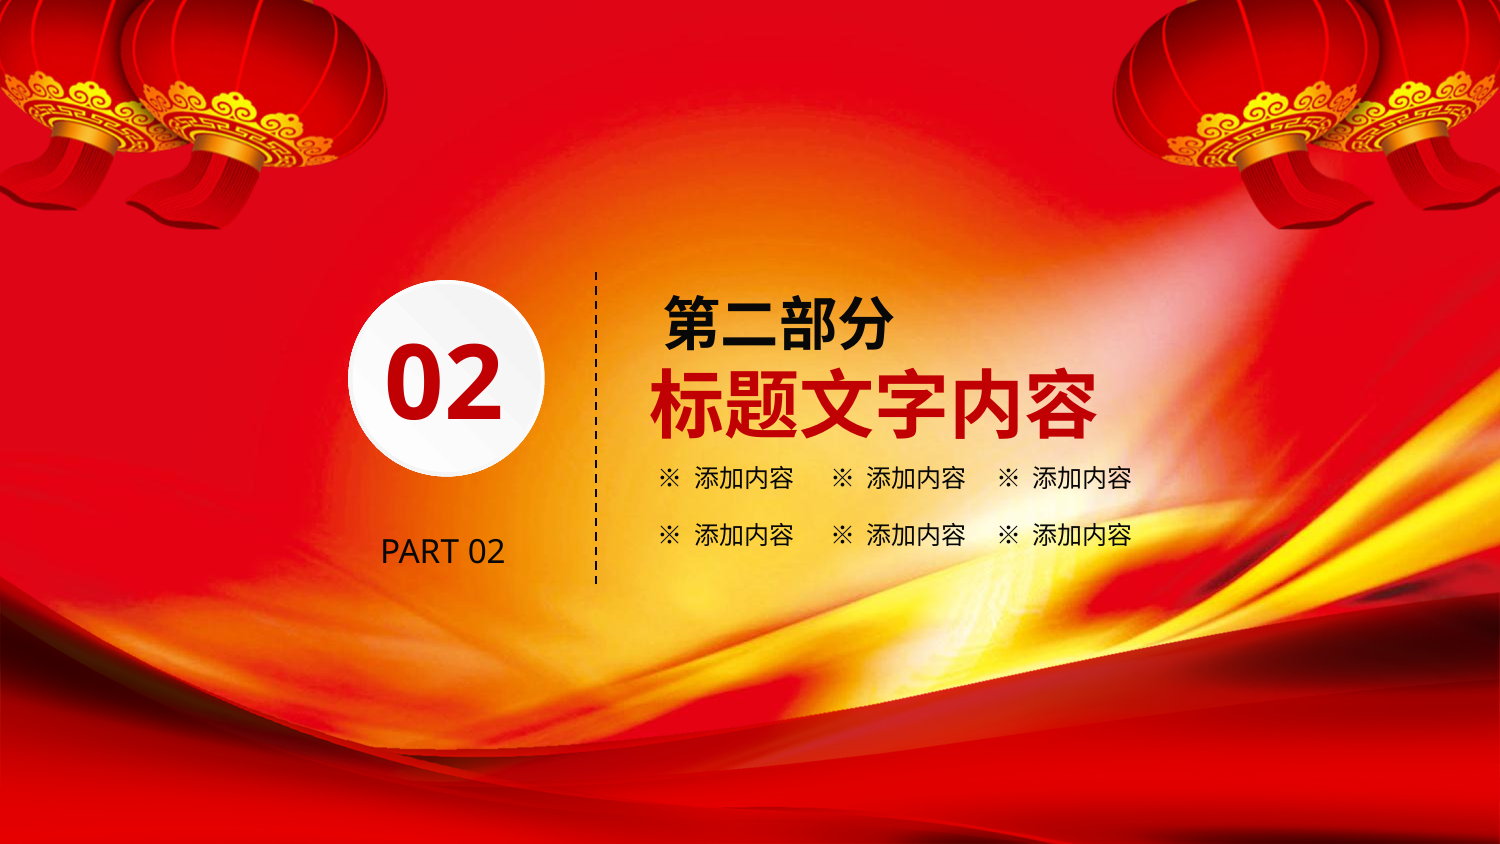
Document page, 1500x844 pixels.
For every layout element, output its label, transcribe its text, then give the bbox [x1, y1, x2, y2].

text_box ※ 添加内容 [820, 514, 982, 555]
text_box ※ 添加内容 [647, 457, 817, 498]
text_box ※ 添加内容 [820, 457, 982, 498]
picture [0, 0, 1500, 844]
text_box ※ 添加内容 [986, 457, 1155, 498]
text_box PART 02 [380, 529, 529, 570]
text_box 第二部分 标题文字内容 [634, 280, 1114, 455]
text_box ※ 添加内容 [986, 514, 1148, 555]
text_box ※ 添加内容 [647, 514, 810, 555]
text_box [348, 280, 545, 477]
